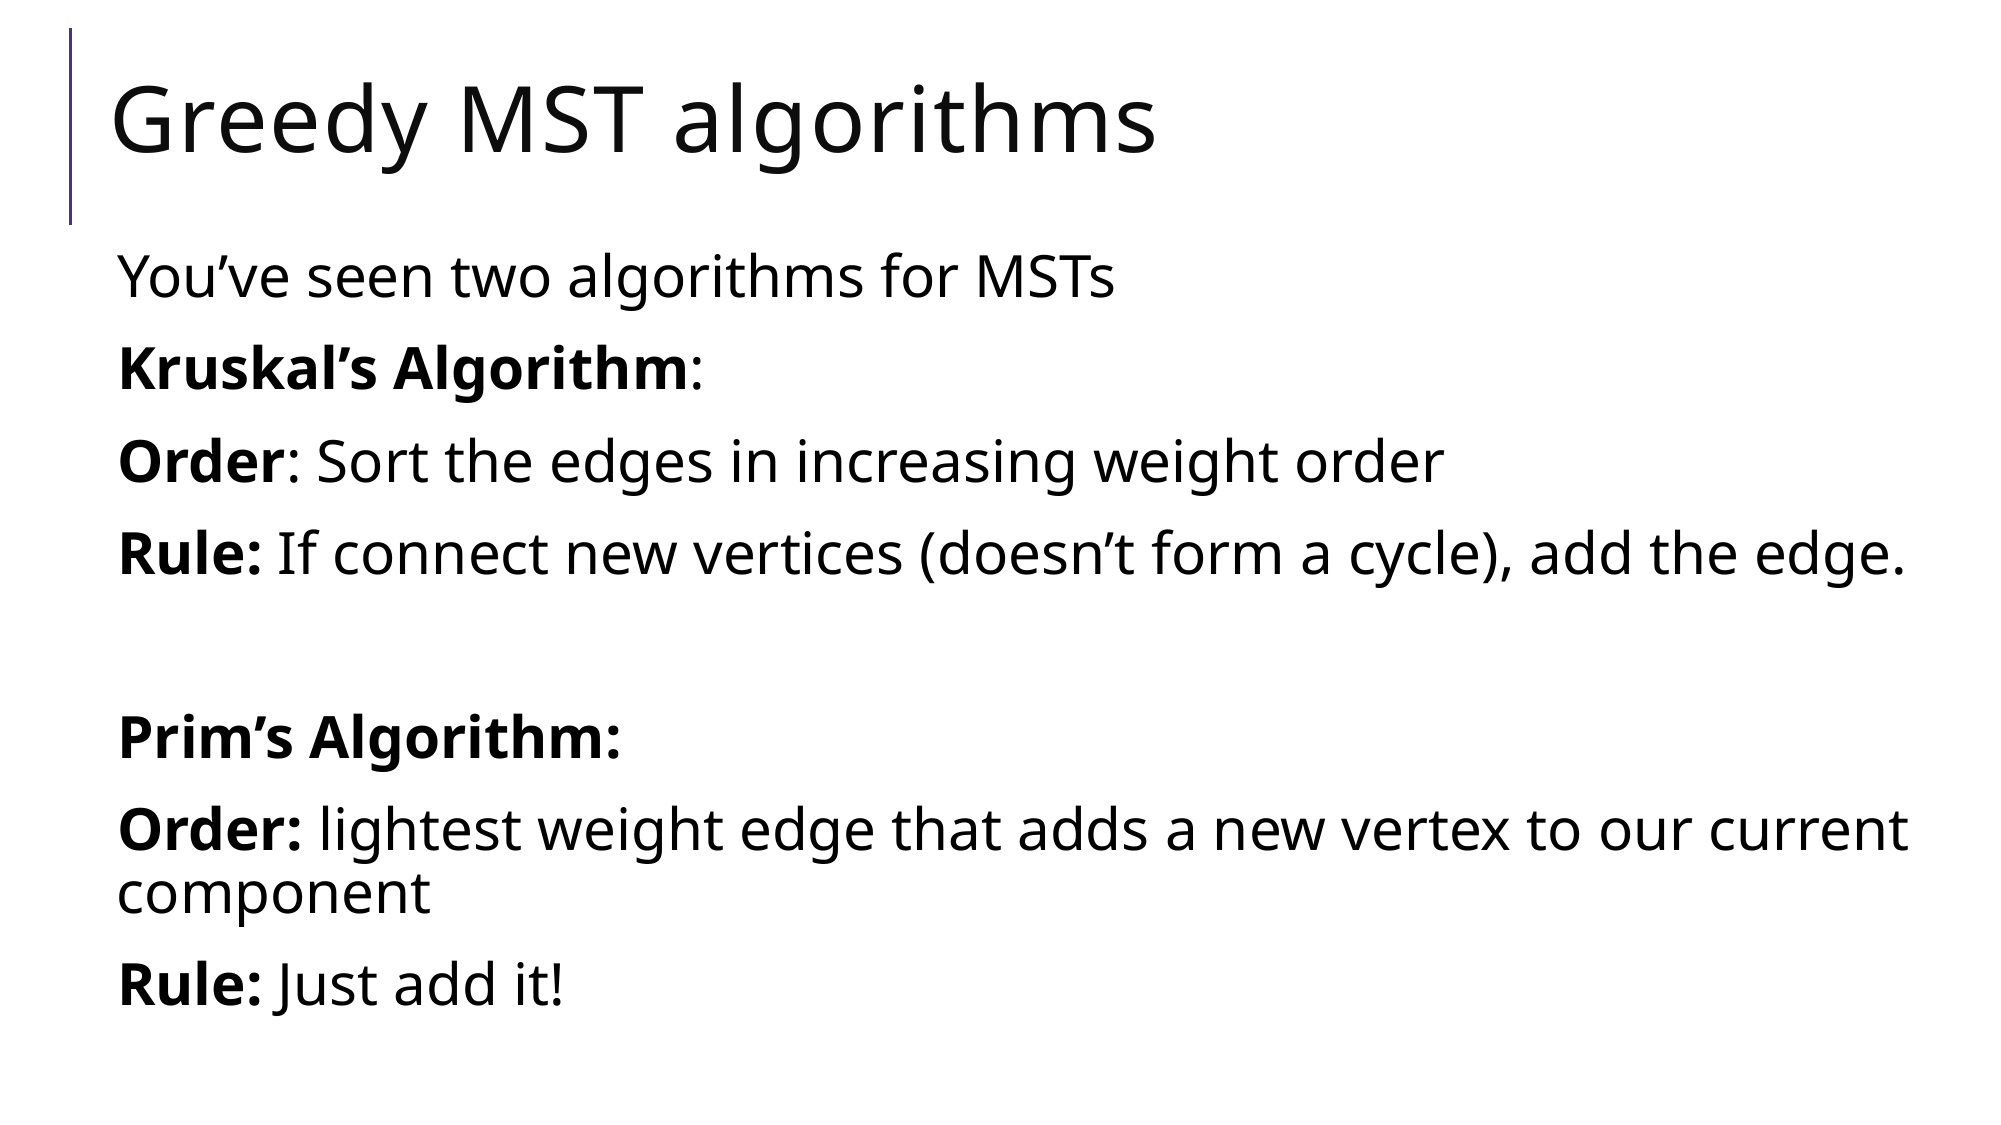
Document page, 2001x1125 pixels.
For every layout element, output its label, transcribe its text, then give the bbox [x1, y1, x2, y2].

title Greedy MST algorithms [94, 43, 1930, 210]
list You’ve seen two algorithms for MSTs Kruskal’s Algorithm: Order: Sort the edges in increasing weight order Rule: If connect new vertices (doesn’t form a cycle), add the edge. Prim’s Algorithm: Order: lightest weight edge that adds a new vertex to our current component Rule: Just add it! [94, 240, 1930, 1035]
